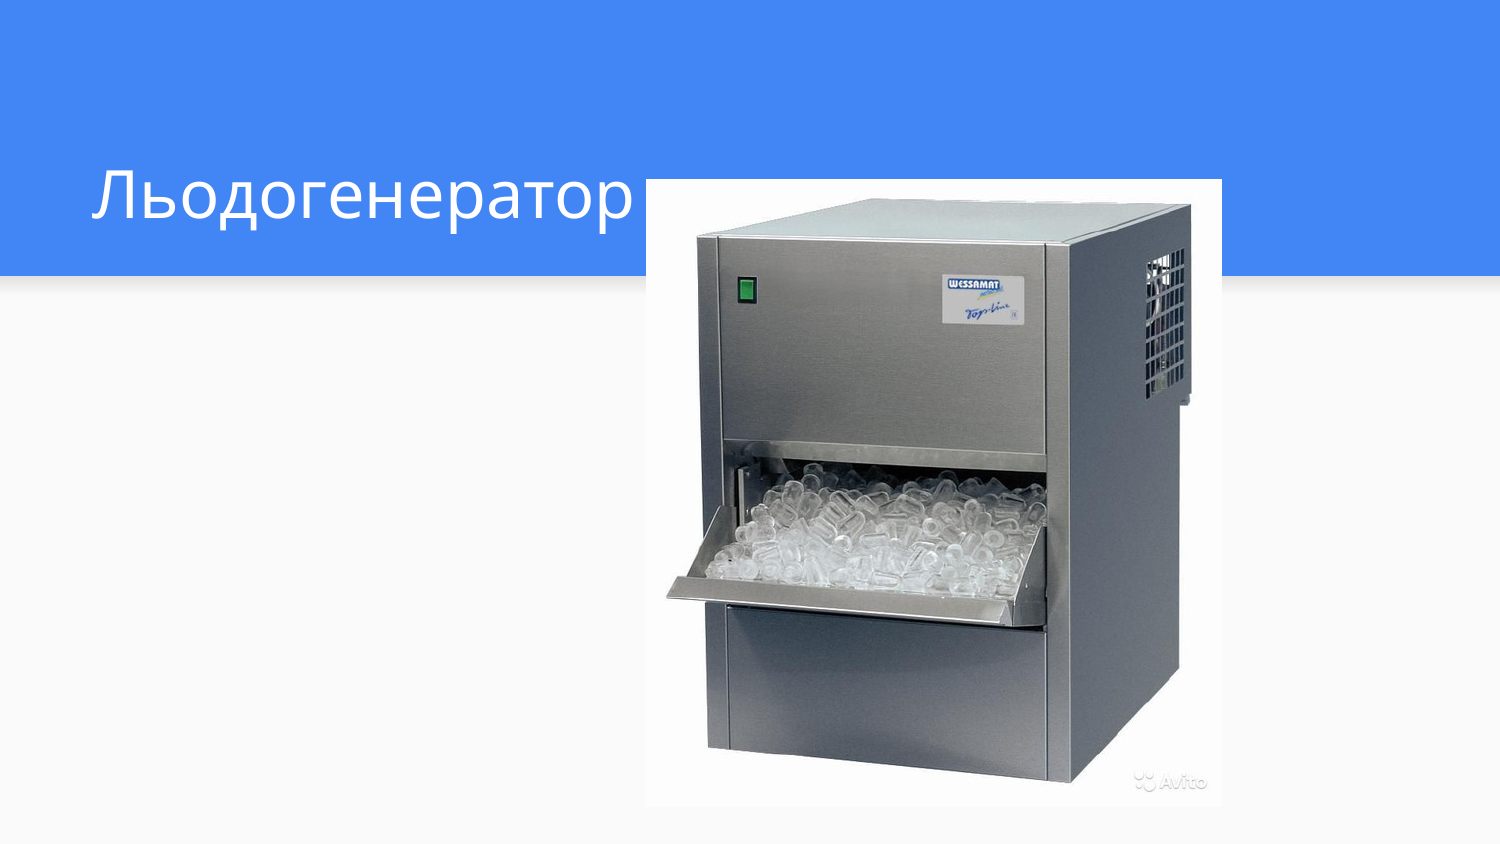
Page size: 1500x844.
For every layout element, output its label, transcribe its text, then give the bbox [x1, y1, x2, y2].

title Льодогенератор [77, 121, 1427, 248]
picture [645, 179, 1222, 807]
